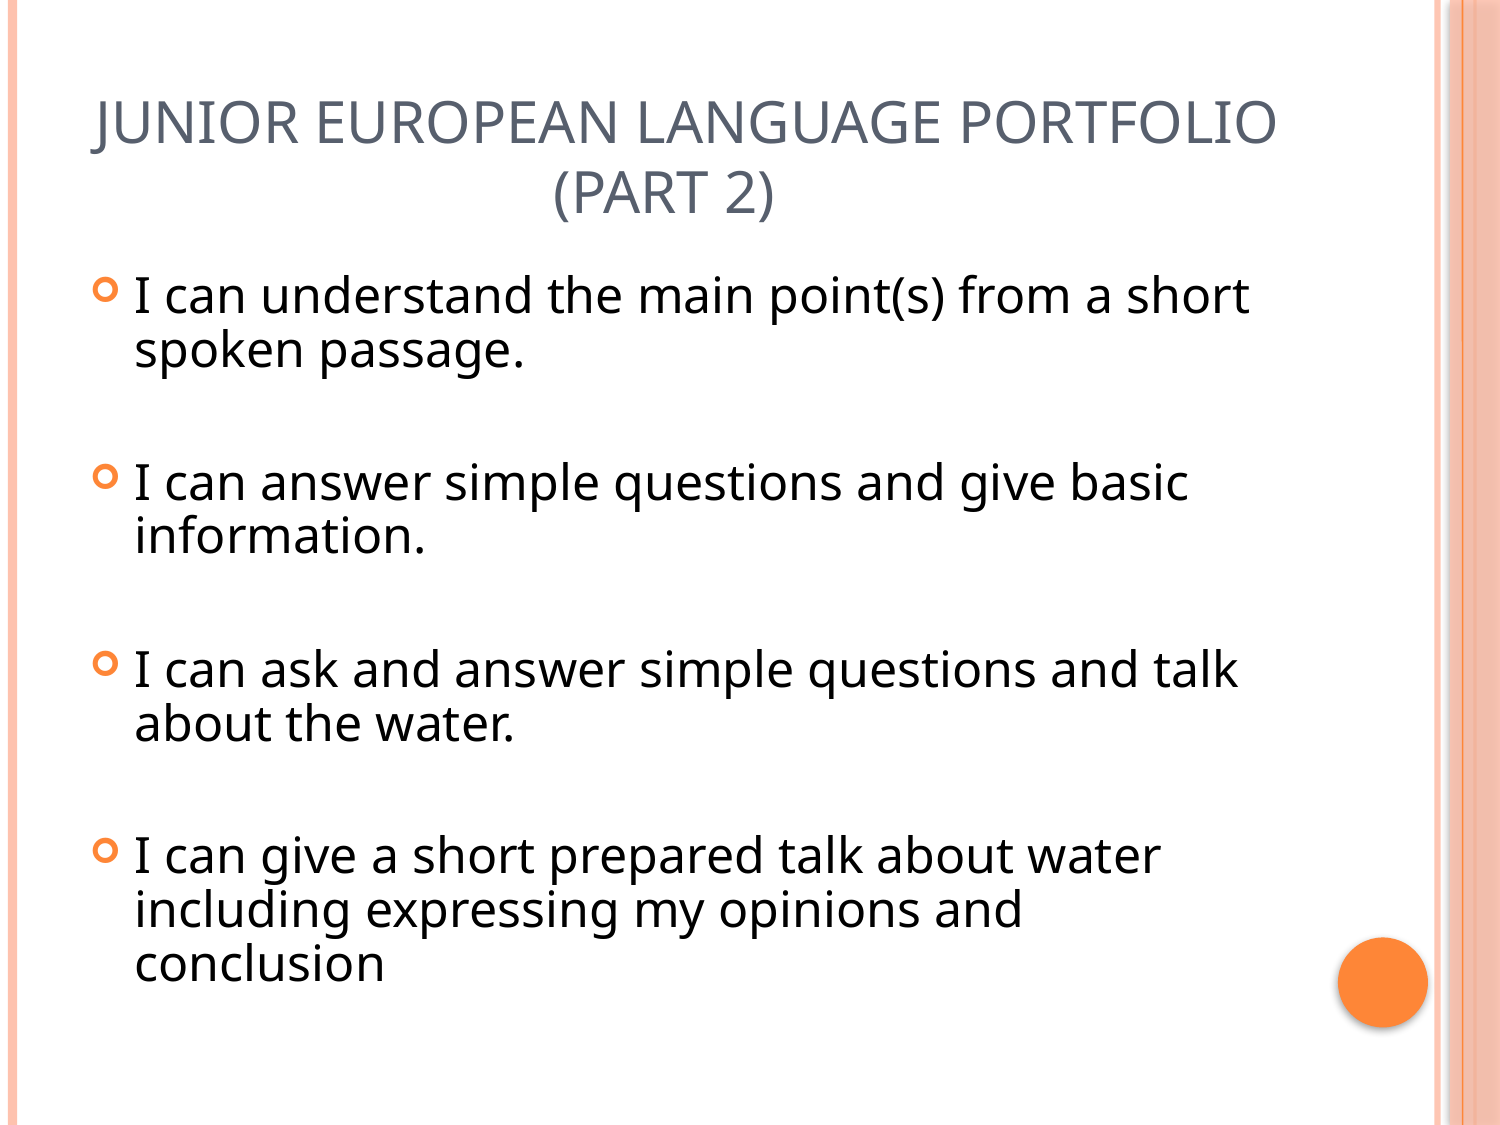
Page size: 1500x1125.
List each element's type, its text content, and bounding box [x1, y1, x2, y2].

list I can understand the main point(s) from a short spoken passage. I can answer simple questions and give basic information. I can ask and answer simple questions and talk about the water. I can give a short prepared talk about water including expressing my opinions and conclusion [75, 262, 1300, 1062]
title Junior European Language Portfolio (Part 2) [75, 45, 1300, 233]
